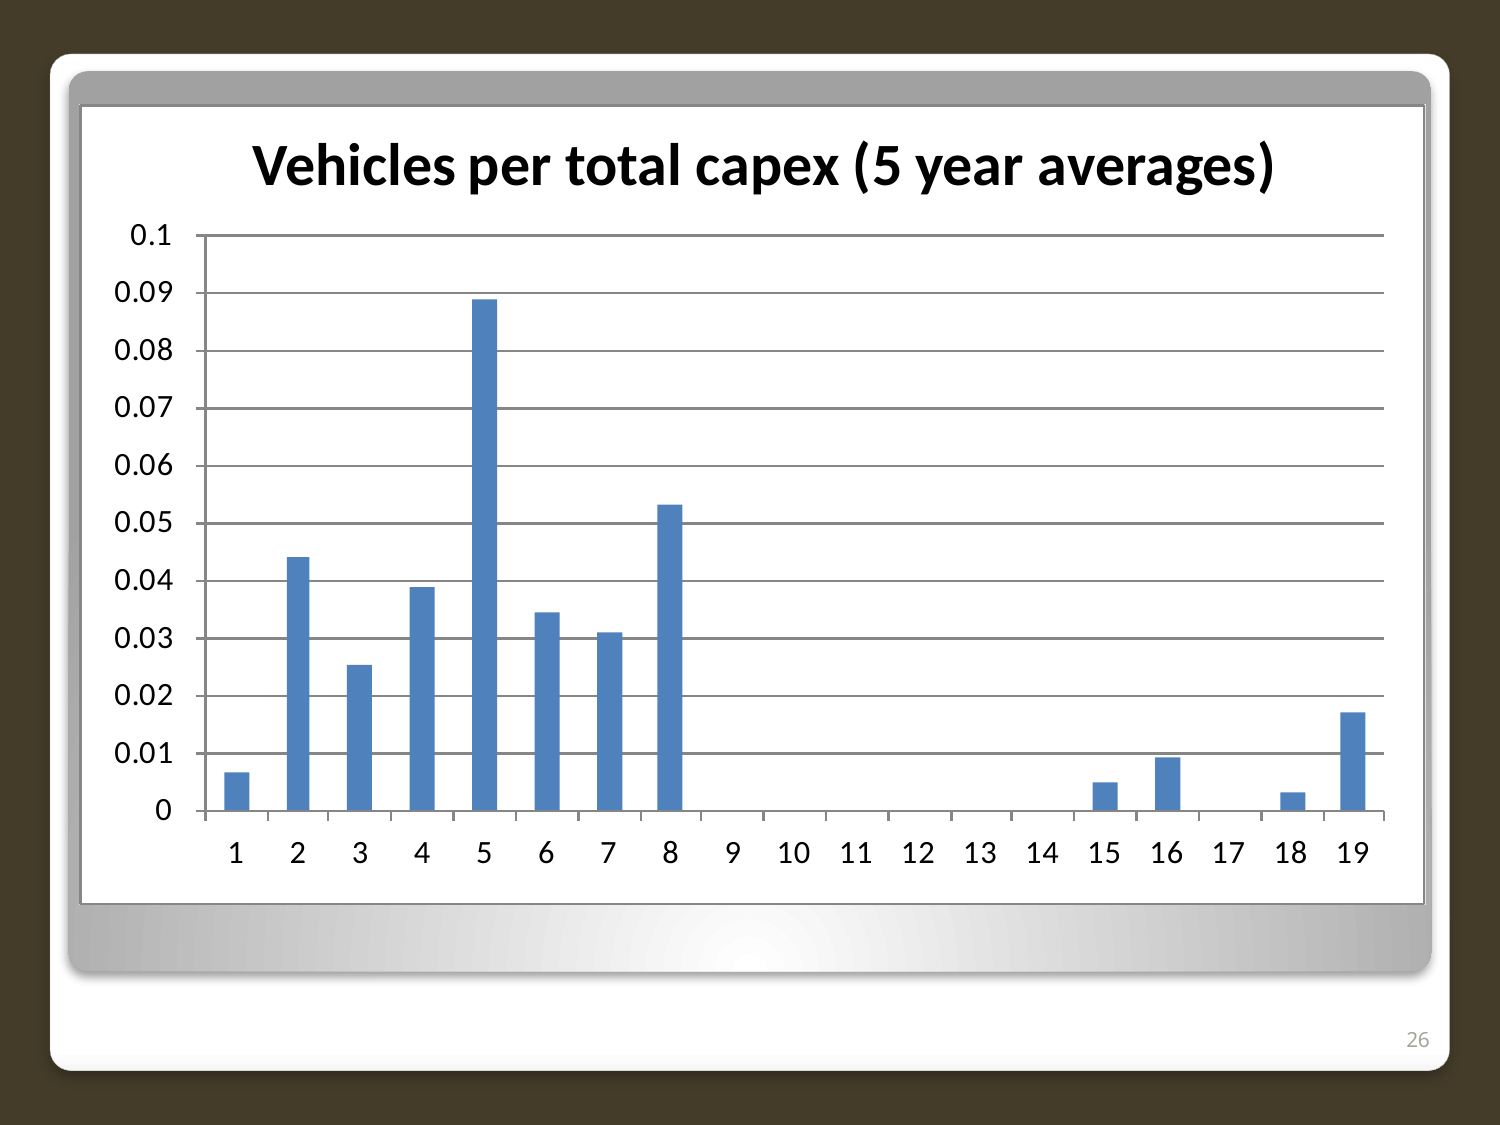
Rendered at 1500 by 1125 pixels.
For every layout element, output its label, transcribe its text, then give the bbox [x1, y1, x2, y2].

slide_number 26 [1369, 1002, 1445, 1063]
picture [76, 101, 1426, 906]
